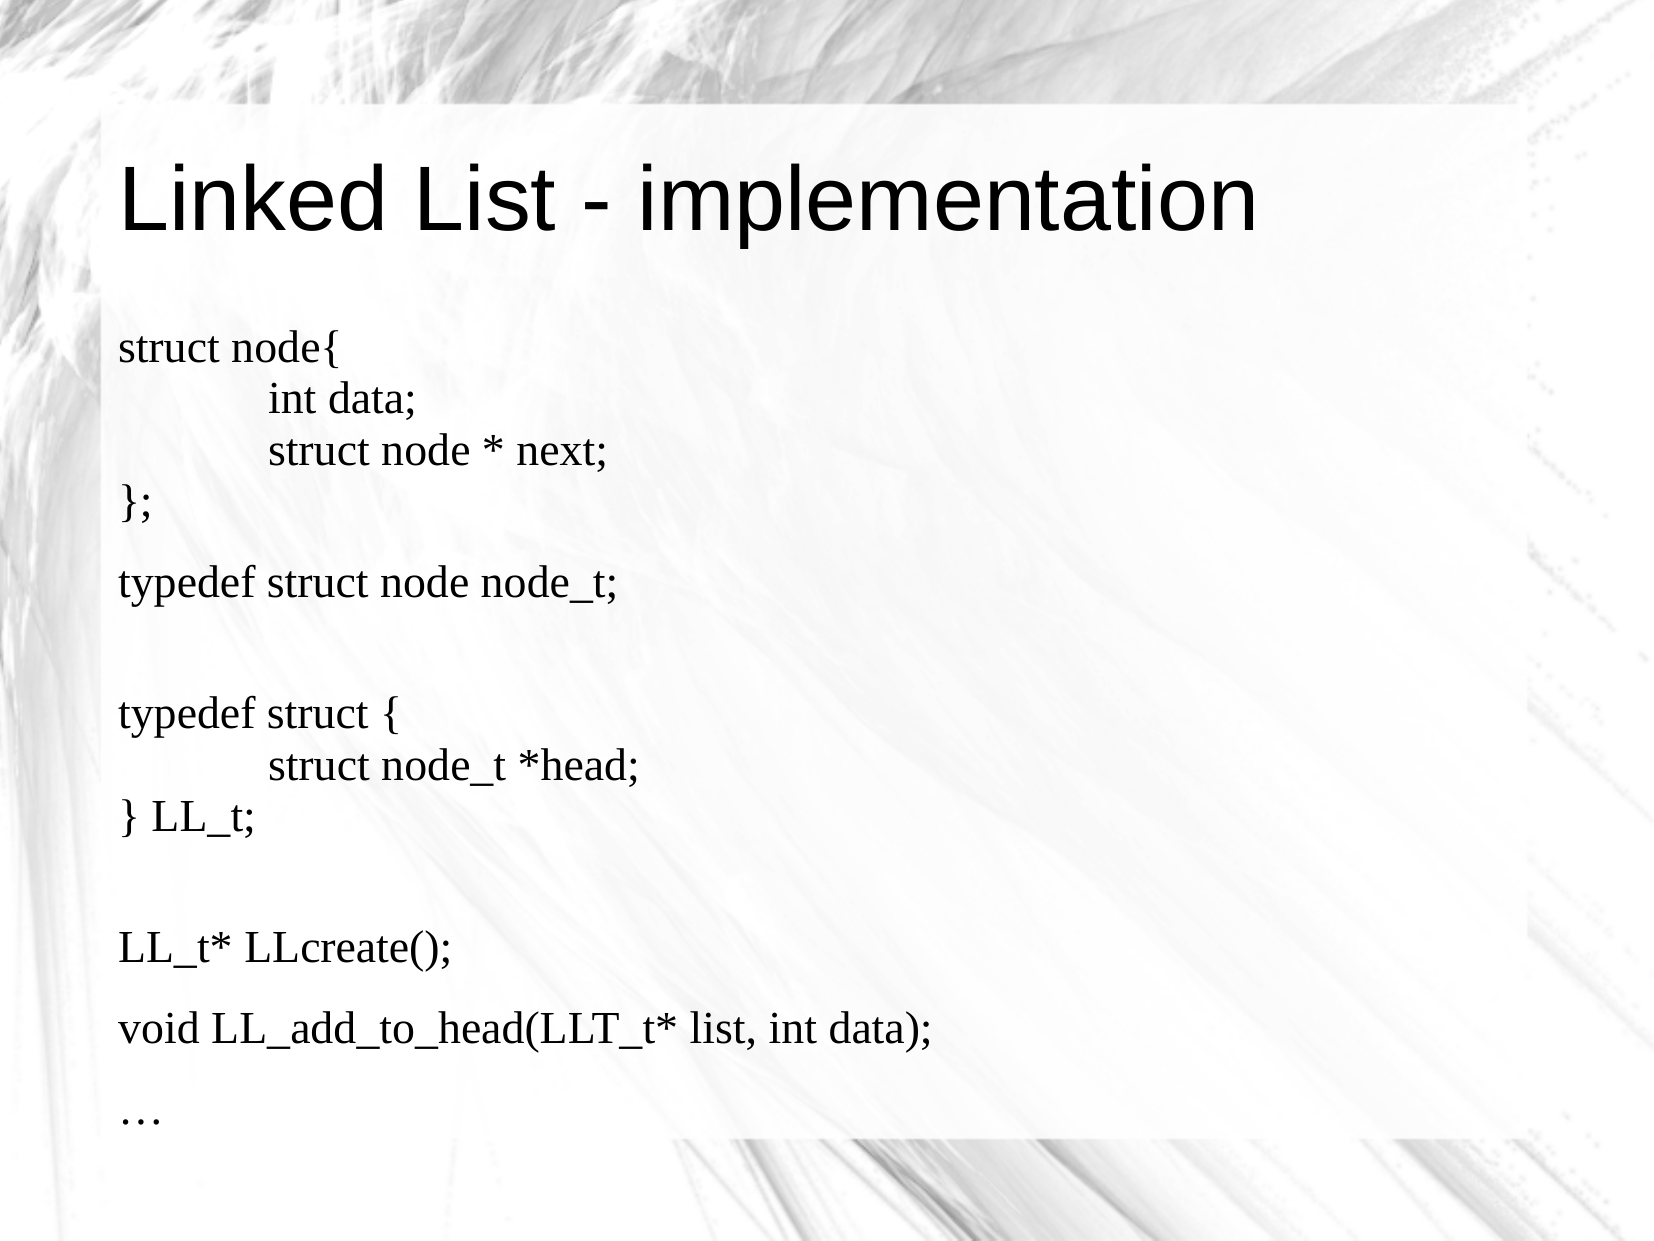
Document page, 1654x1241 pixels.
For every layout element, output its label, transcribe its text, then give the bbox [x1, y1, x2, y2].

title Linked List - implementation [118, 112, 1506, 281]
picture [0, 0, 1654, 1241]
list struct node{ int data; struct node * next; }; typedef struct node node_t; typedef struct { struct node_t *head; } LL_t; LL_t* LLcreate(); void LL_add_to_head(LLT_t* list, int data); … [118, 319, 1571, 1109]
